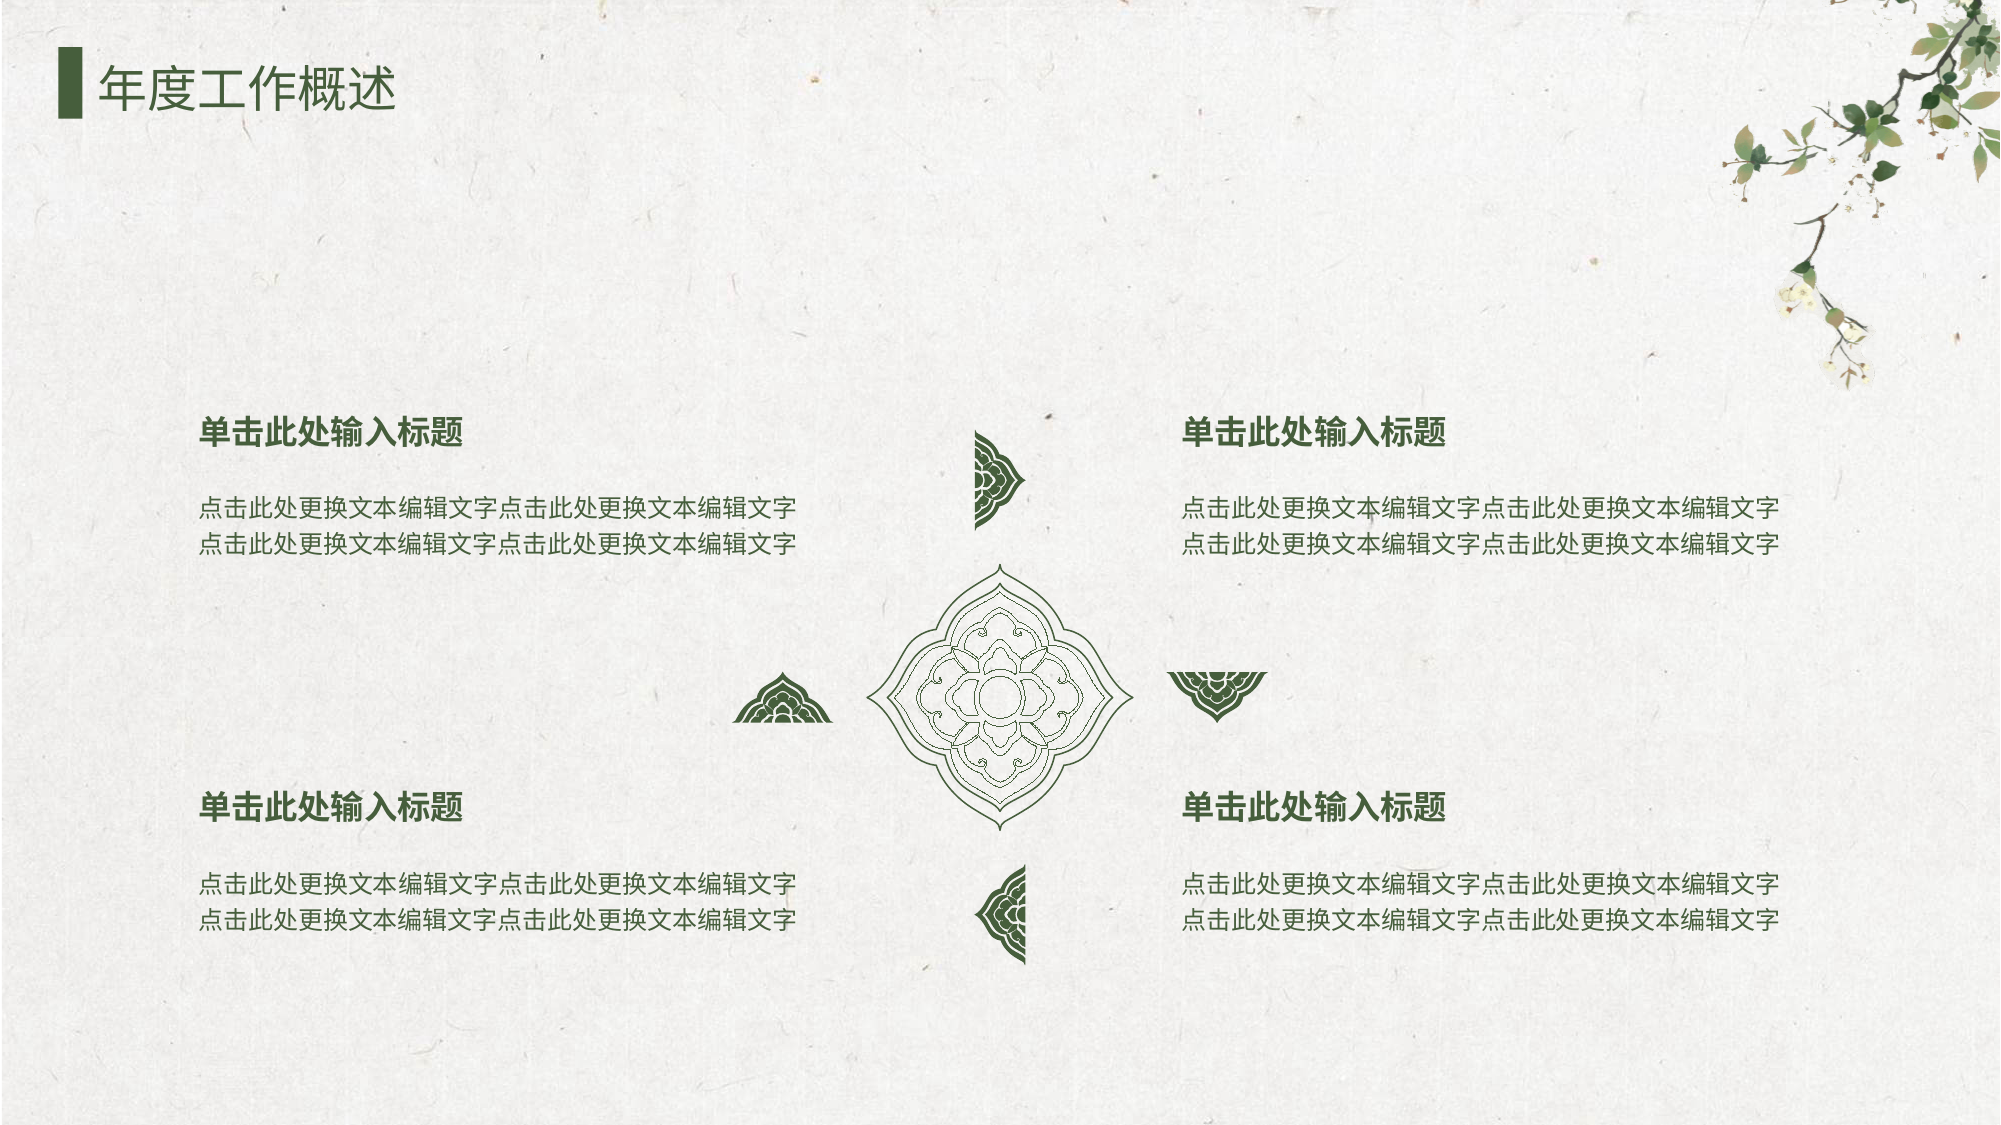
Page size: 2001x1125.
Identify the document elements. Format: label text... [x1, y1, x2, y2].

text_box 点击此处更换文本编辑文字点击此处更换文本编辑文字点击此处更换文本编辑文字点击此处更换文本编辑文字 [183, 479, 835, 567]
text_box 单击此处输入标题 [183, 779, 718, 835]
text_box 点击此处更换文本编辑文字点击此处更换文本编辑文字点击此处更换文本编辑文字点击此处更换文本编辑文字 [1166, 855, 1818, 942]
text_box [974, 863, 1026, 966]
text_box 单击此处输入标题 [1166, 779, 1710, 835]
text_box 单击此处输入标题 [1166, 403, 1693, 459]
text_box 点击此处更换文本编辑文字点击此处更换文本编辑文字点击此处更换文本编辑文字点击此处更换文本编辑文字 [183, 855, 835, 942]
text_box [57, 46, 83, 120]
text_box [867, 564, 1133, 831]
text_box 年度工作概述 [82, 50, 569, 125]
text_box [974, 429, 1026, 532]
picture [1, 0, 2000, 1125]
text_box 点击此处更换文本编辑文字点击此处更换文本编辑文字点击此处更换文本编辑文字点击此处更换文本编辑文字 [1166, 479, 1818, 567]
text_box 单击此处输入标题 [183, 403, 705, 459]
text_box [1166, 672, 1268, 724]
text_box [731, 671, 834, 723]
